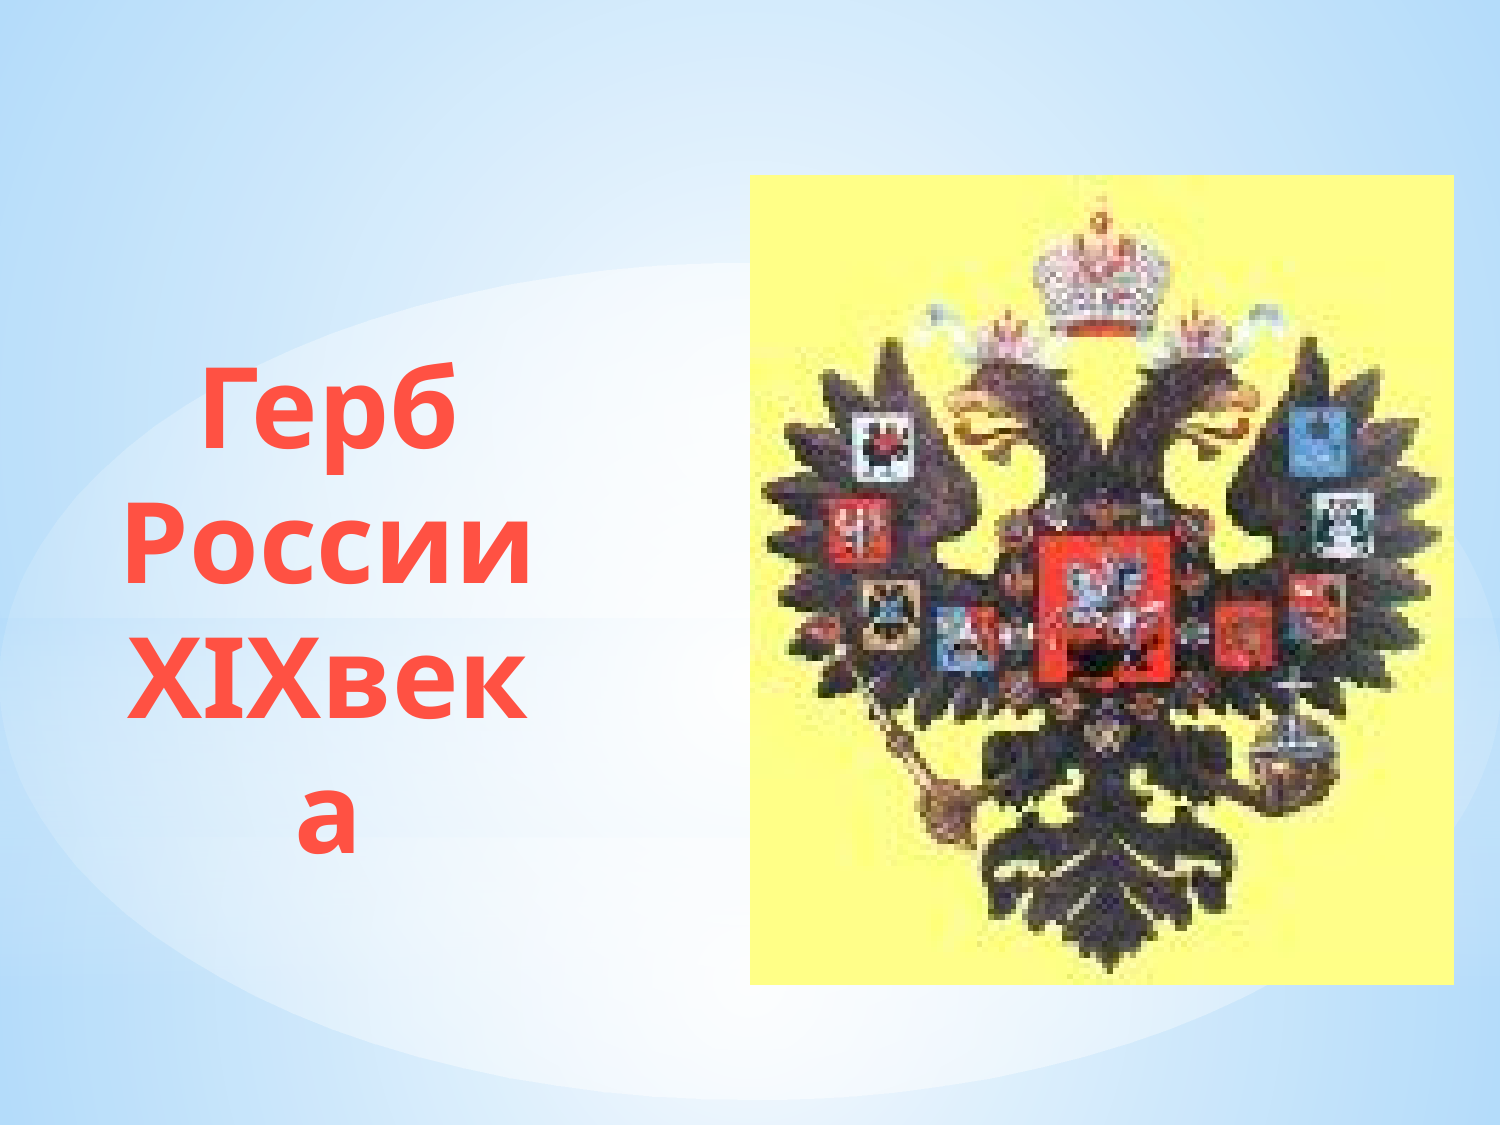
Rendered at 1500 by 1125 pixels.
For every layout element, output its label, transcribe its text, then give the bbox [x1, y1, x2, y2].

picture [749, 175, 1454, 985]
text_box Герб России XIXвека [81, 328, 575, 883]
